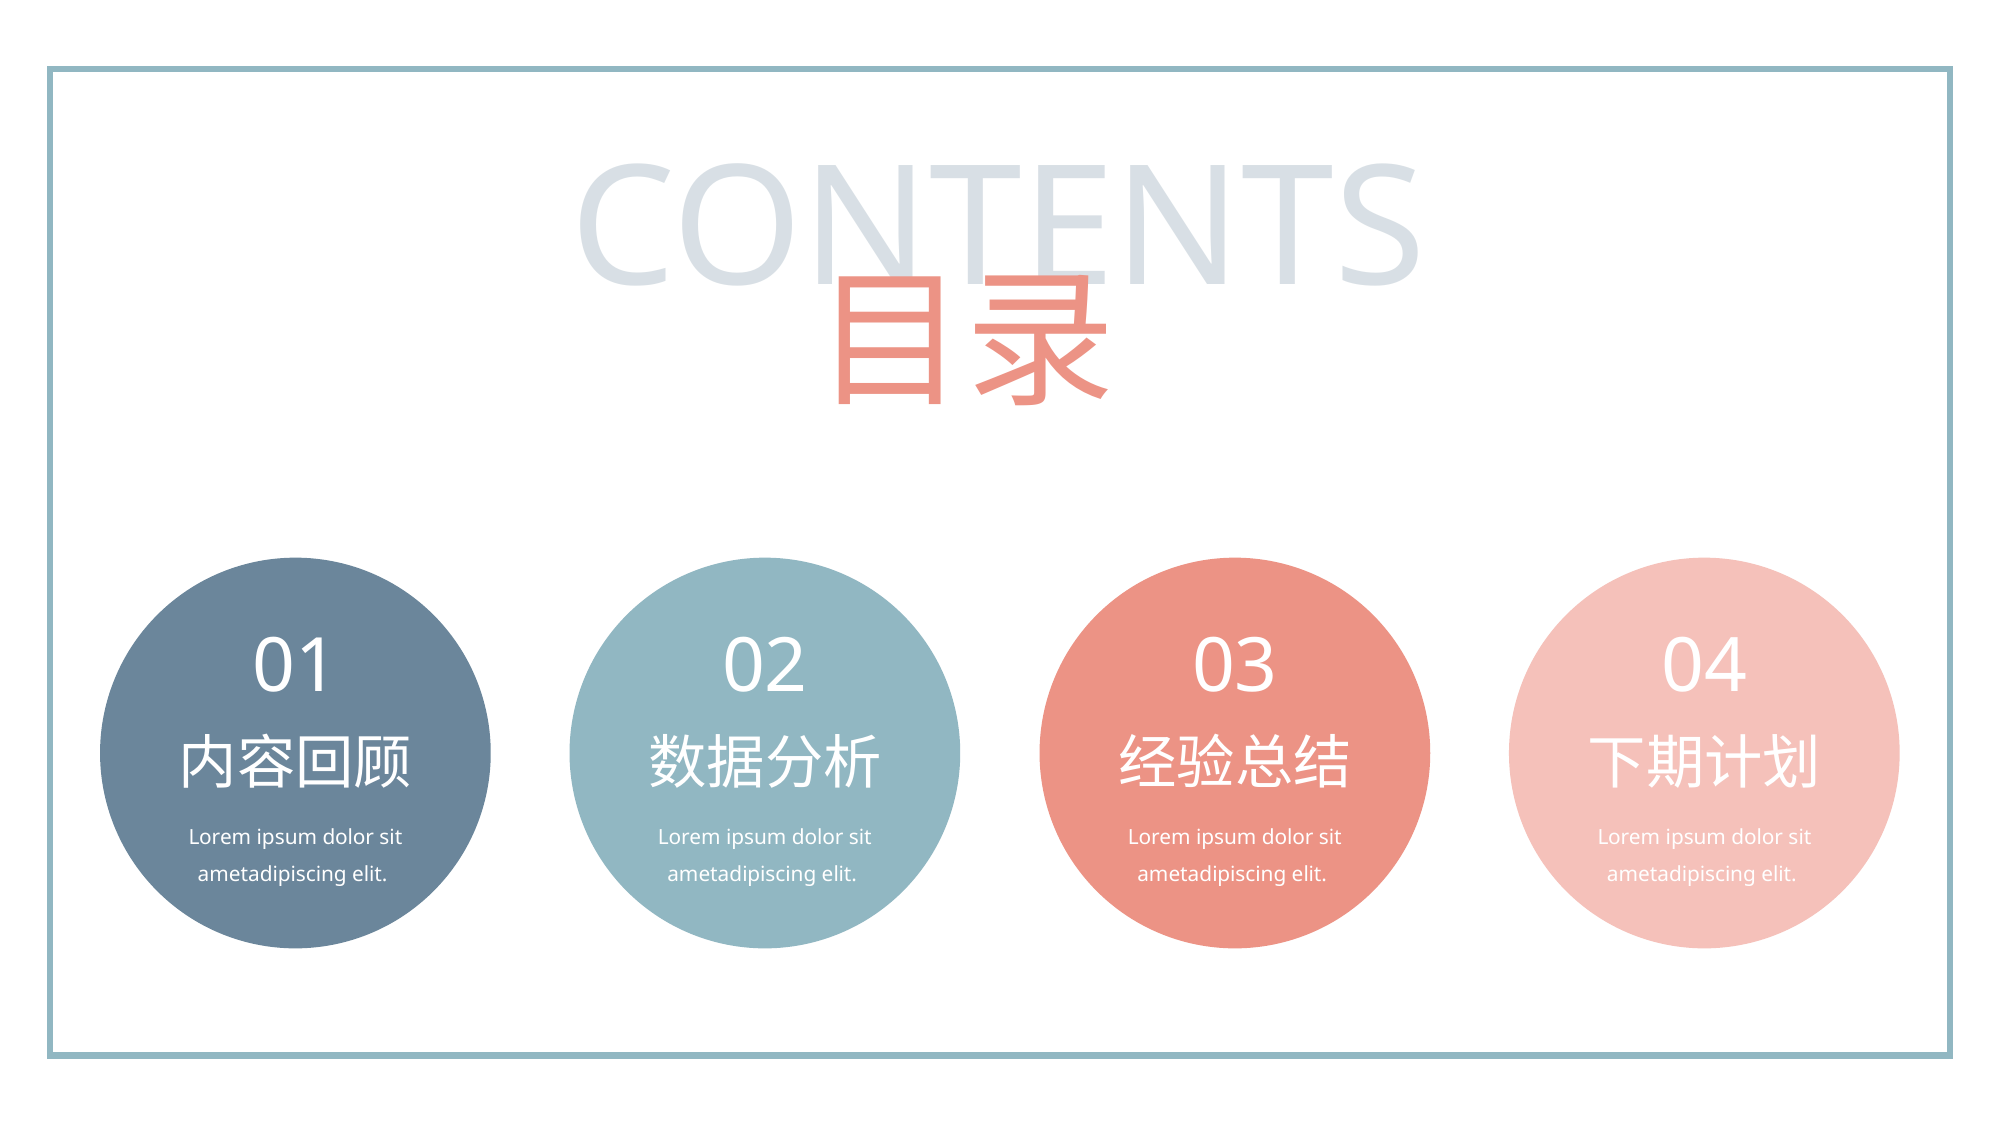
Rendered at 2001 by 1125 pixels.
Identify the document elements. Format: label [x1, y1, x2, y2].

text_box [49, 68, 1951, 1057]
